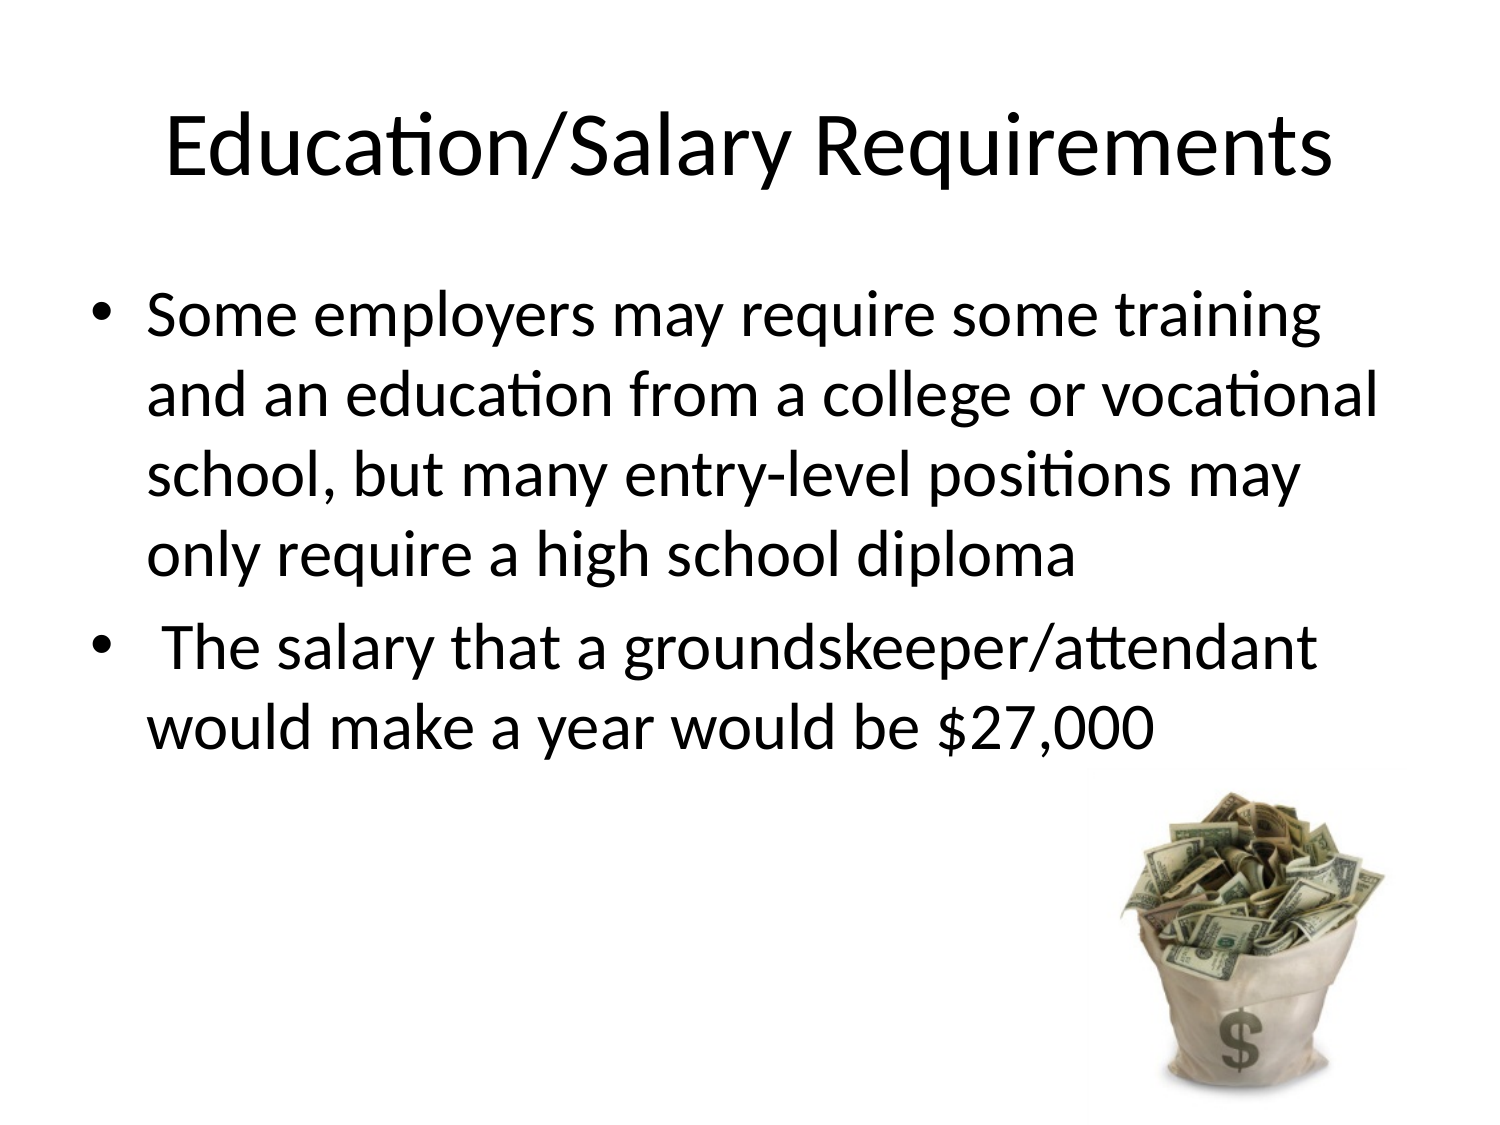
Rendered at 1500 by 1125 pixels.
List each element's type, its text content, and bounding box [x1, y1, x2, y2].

list Some employers may require some training and an education from a college or vocational school, but many entry-level positions may only require a high school diploma The salary that a groundskeeper/attendant would make a year would be $27,000 [75, 262, 1425, 1005]
title Education/Salary Requirements [75, 45, 1425, 233]
picture [1087, 768, 1408, 1125]
